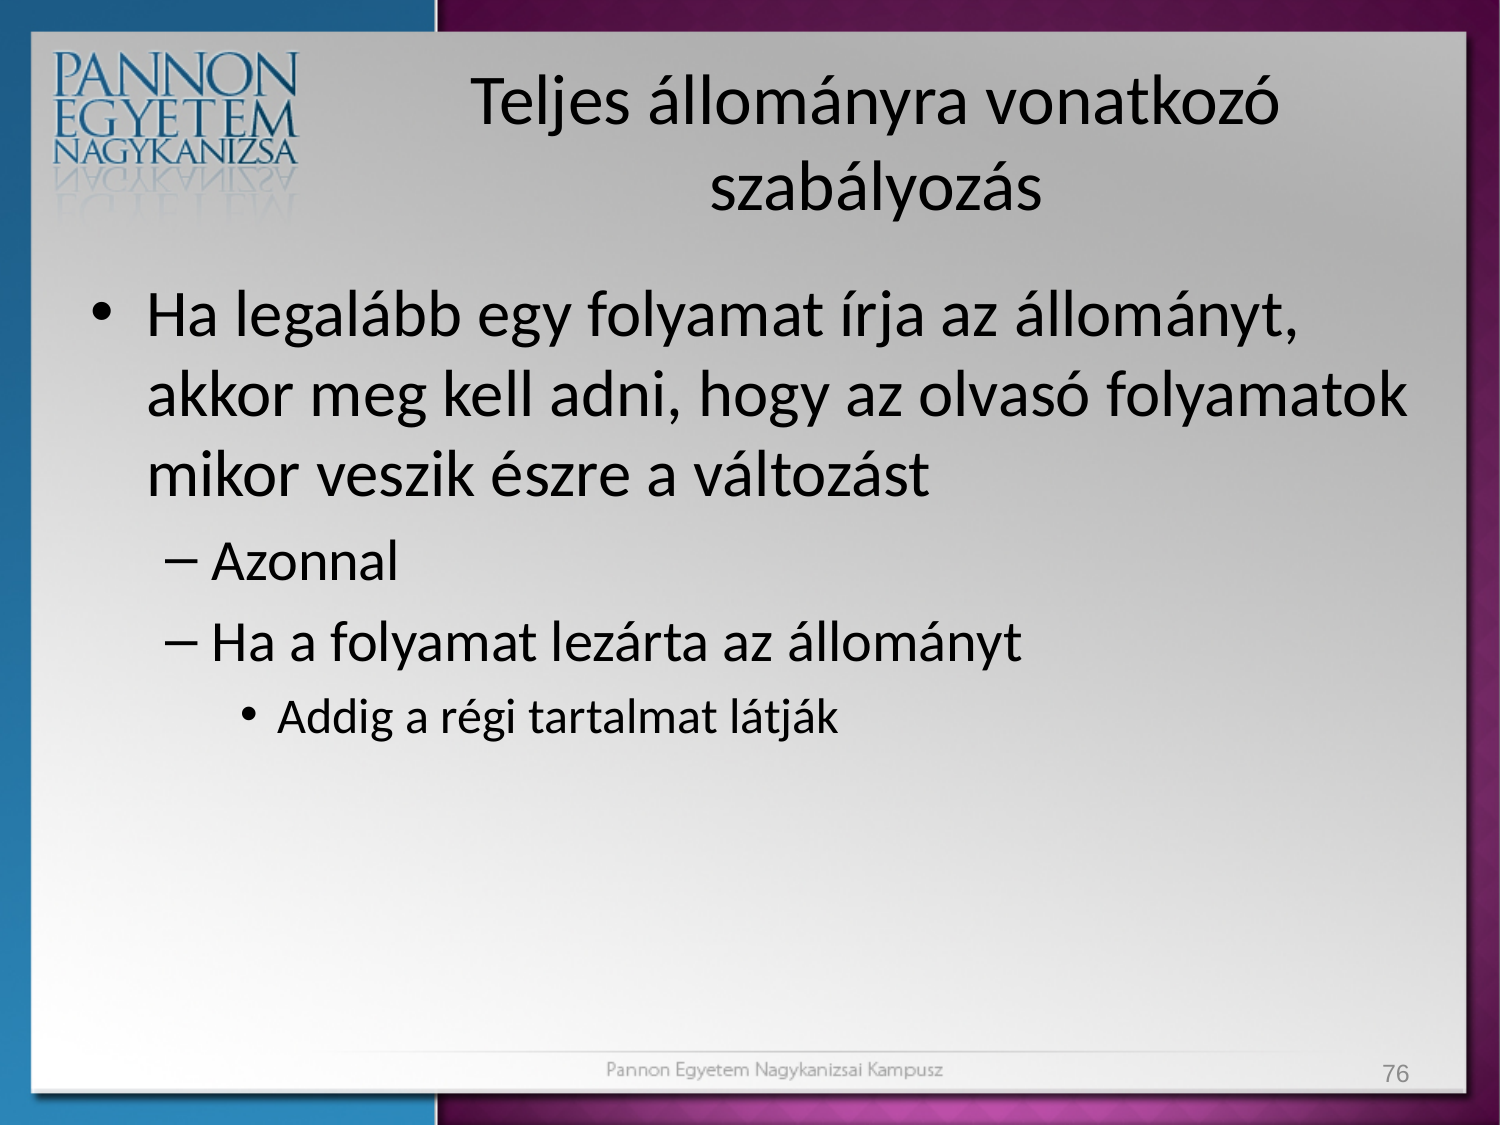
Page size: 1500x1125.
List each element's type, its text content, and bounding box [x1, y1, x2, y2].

list Ha legalább egy folyamat írja az állományt, akkor meg kell adni, hogy az olvasó folyamatok mikor veszik észre a változást Azonnal Ha a folyamat lezárta az állományt Addig a régi tartalmat látják [75, 262, 1425, 1038]
picture [0, 0, 1500, 1125]
title Teljes állományra vonatkozó szabályozás [328, 45, 1425, 233]
slide_number 76 [1074, 1042, 1425, 1103]
